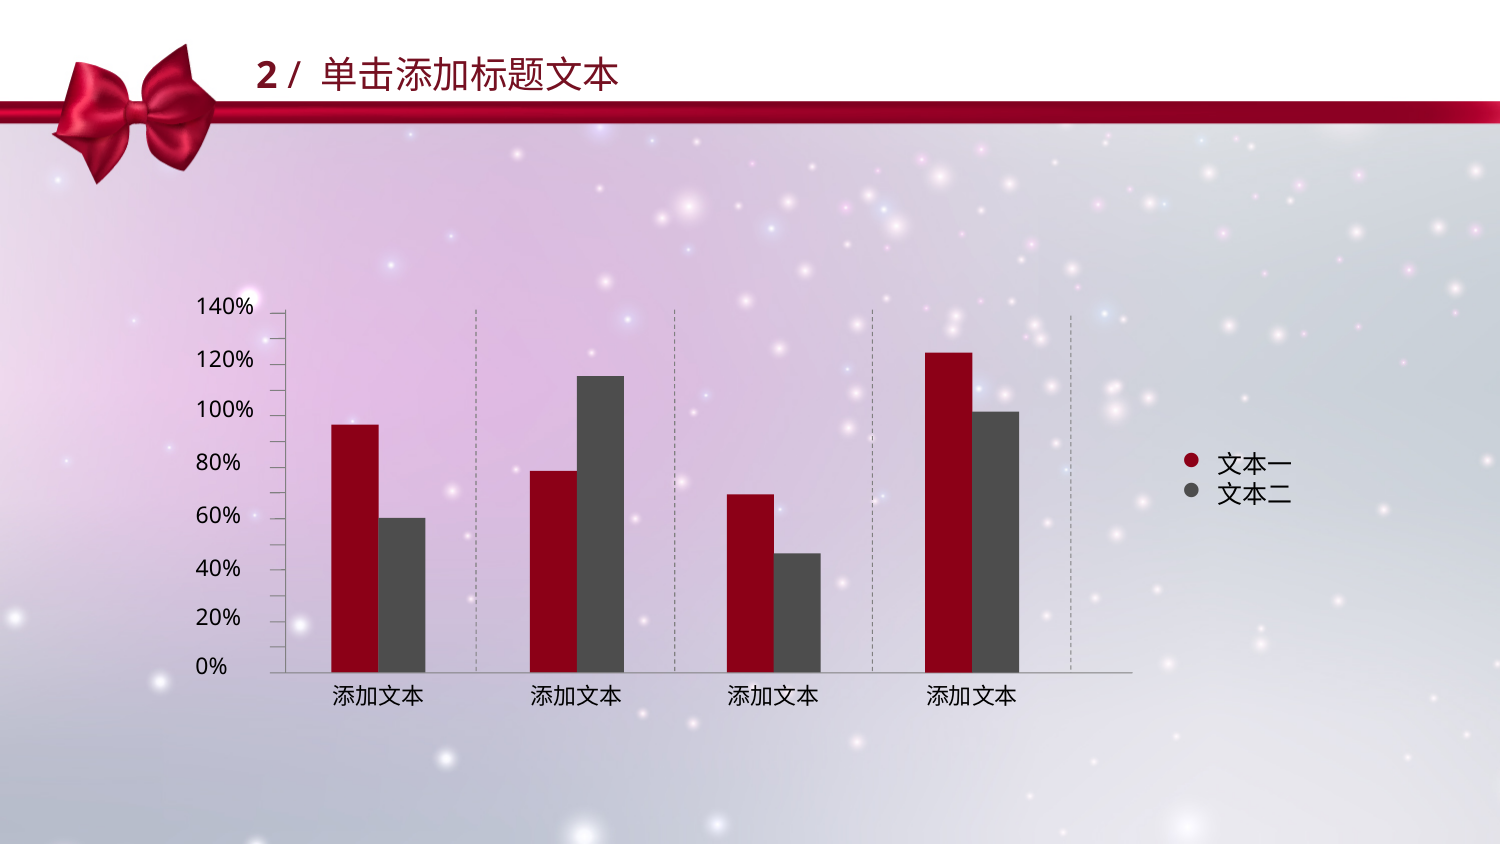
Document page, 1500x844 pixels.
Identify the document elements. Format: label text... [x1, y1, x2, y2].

text_box 文本一 文本二 [1167, 441, 1308, 516]
picture [0, 0, 1500, 844]
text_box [194, 291, 1133, 709]
text_box 2 / 单击添加标题文本 [241, 43, 635, 104]
